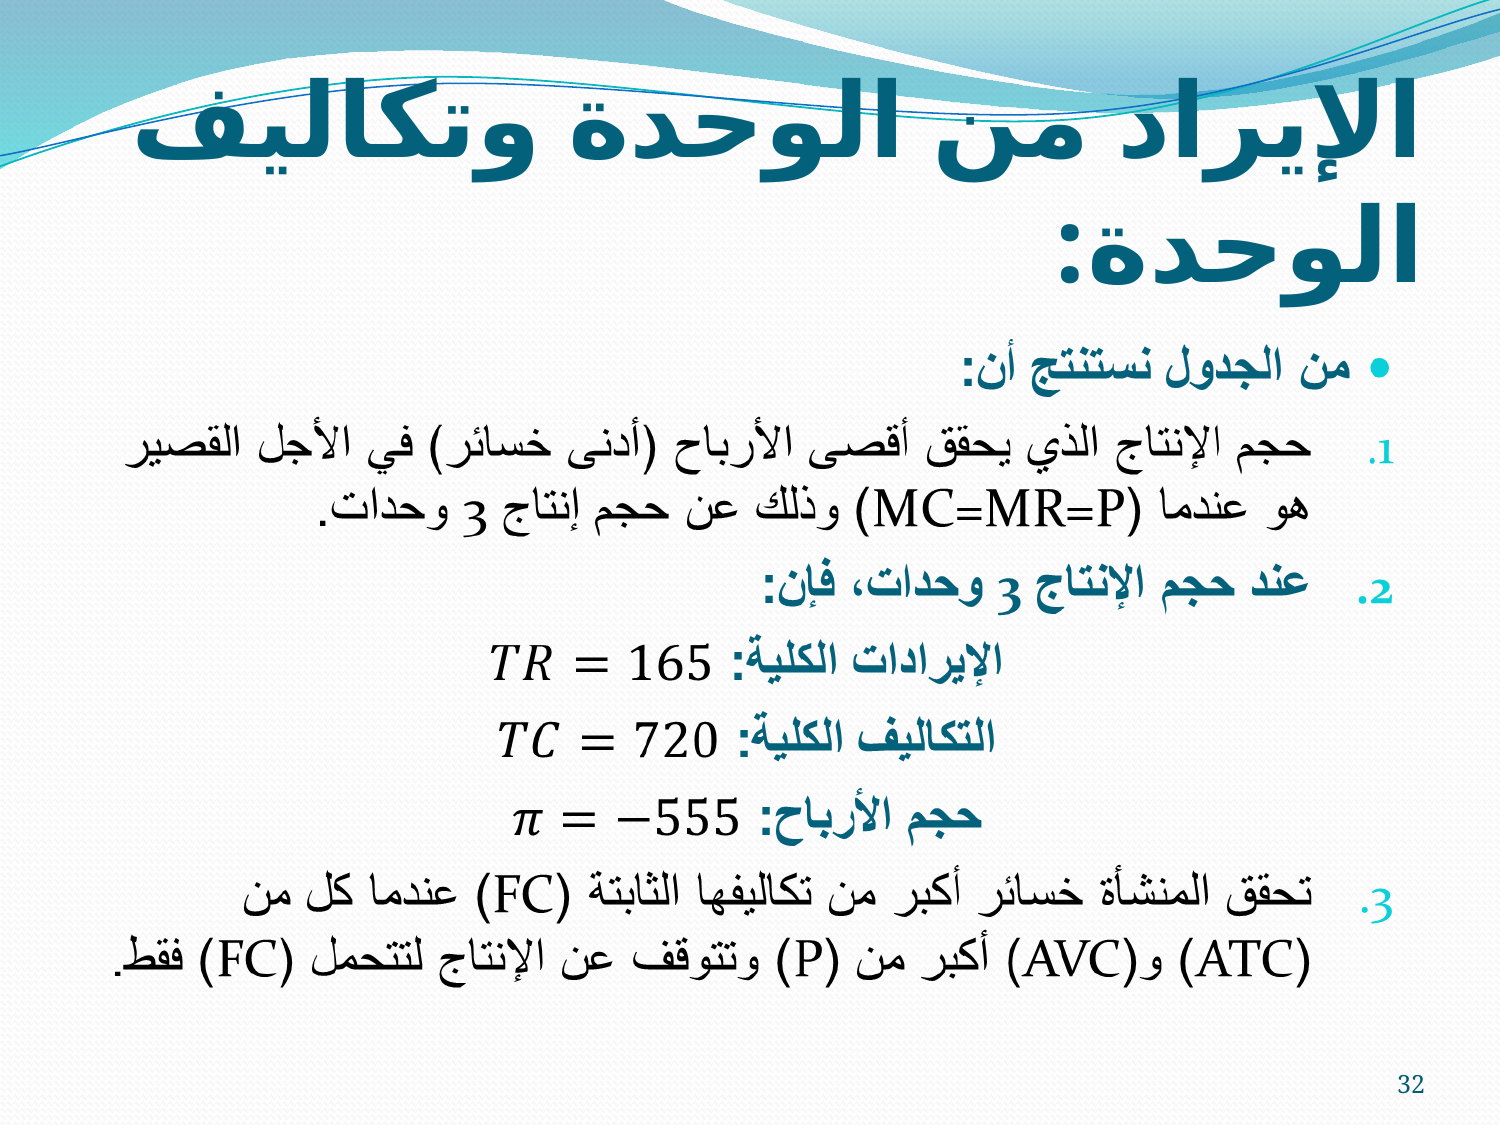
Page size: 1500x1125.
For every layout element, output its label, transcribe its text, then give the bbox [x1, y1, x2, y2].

list [75, 317, 1425, 1083]
slide_number 32 [1299, 1042, 1425, 1103]
title الإيراد من الوحدة وتكاليف الوحدة: [75, 115, 1425, 303]
